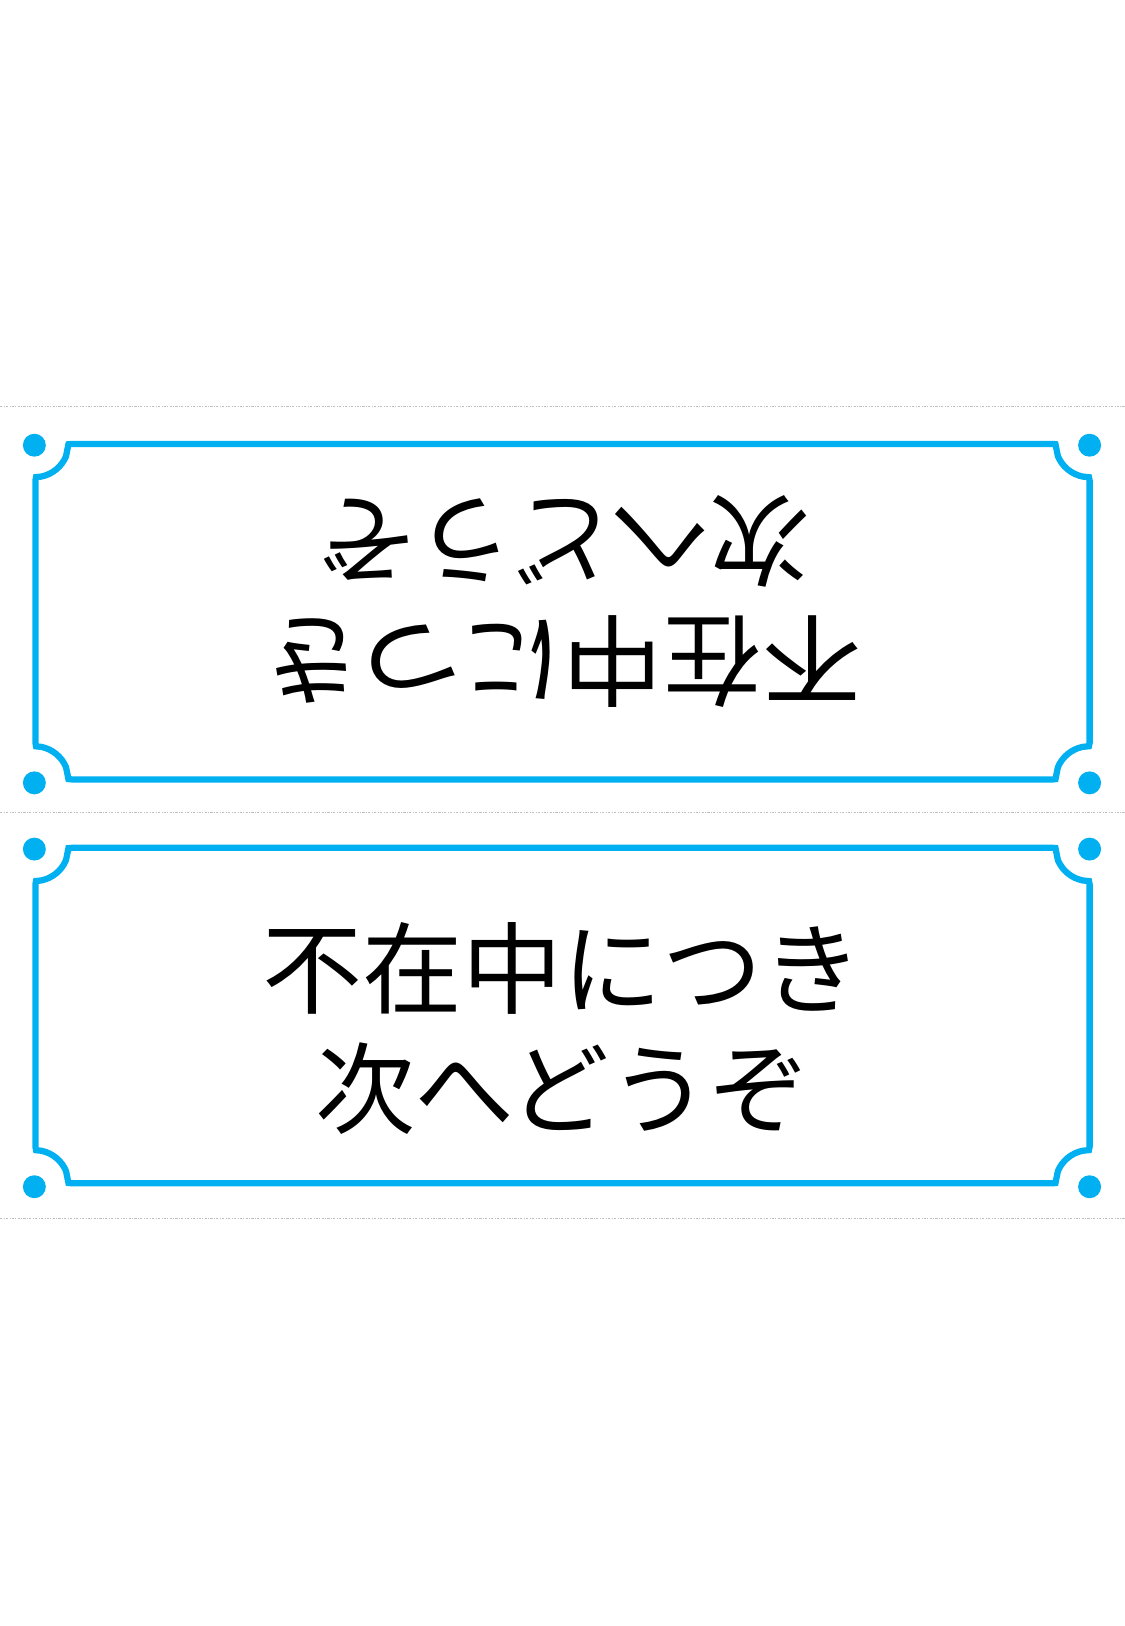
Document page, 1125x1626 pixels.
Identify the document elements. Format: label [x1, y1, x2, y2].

text_box [23, 838, 1100, 1198]
text_box [23, 434, 1100, 794]
